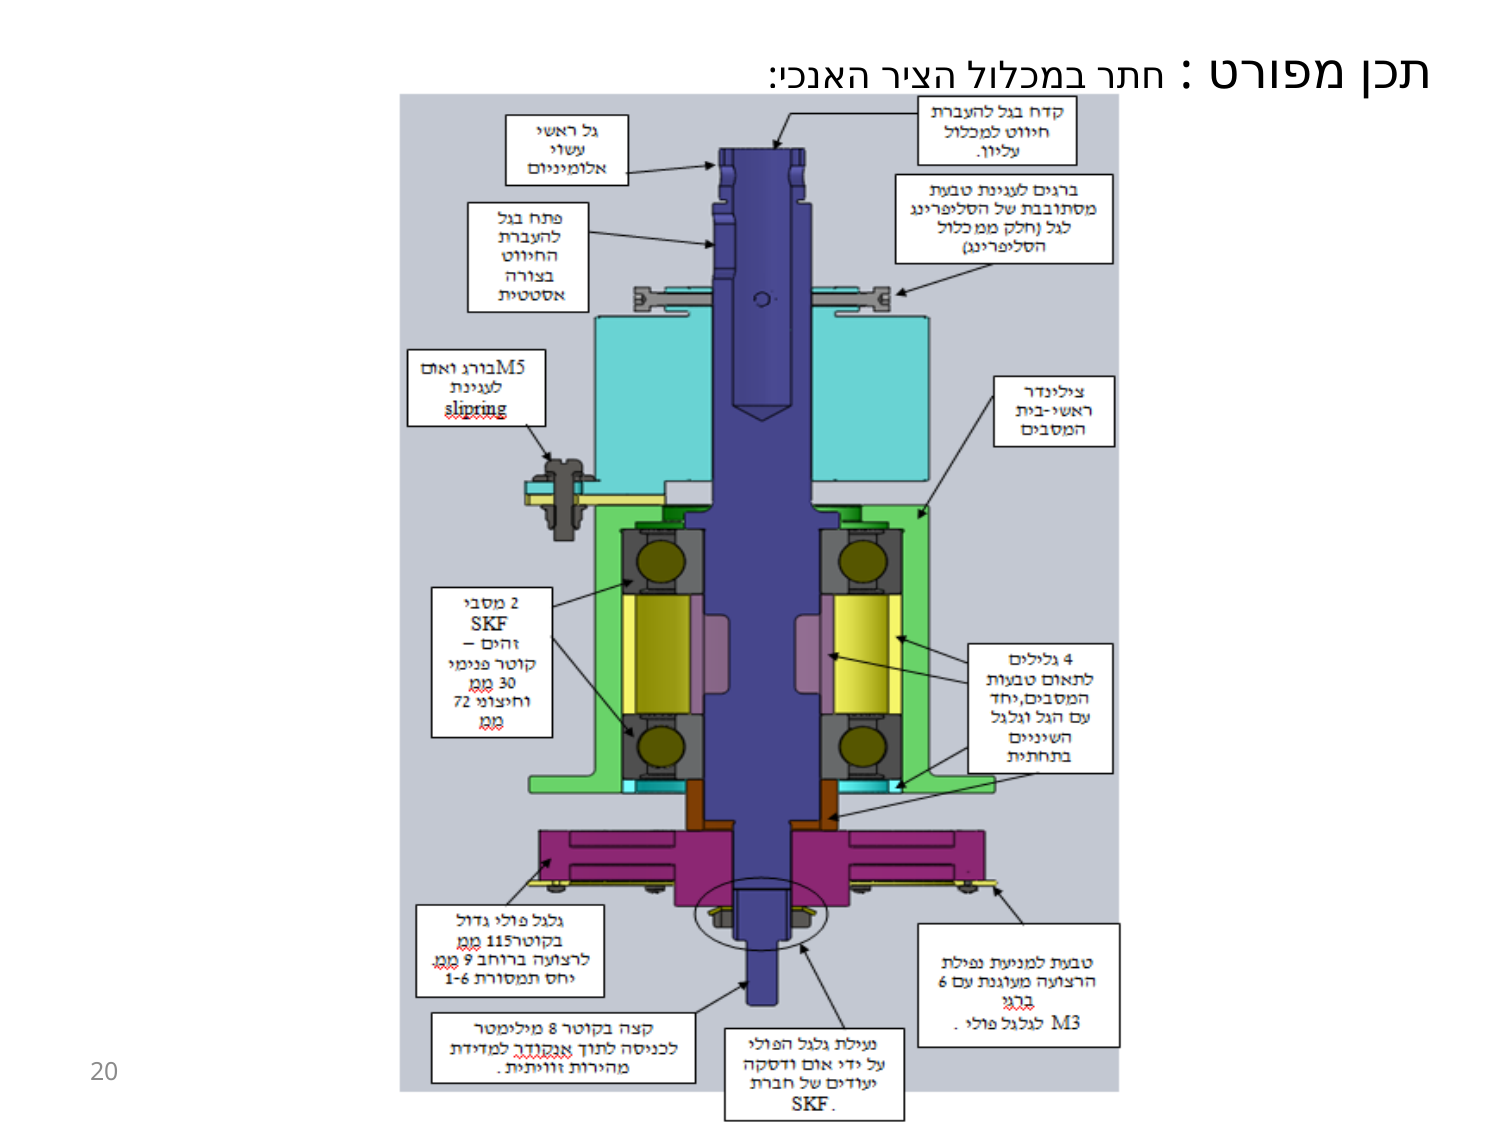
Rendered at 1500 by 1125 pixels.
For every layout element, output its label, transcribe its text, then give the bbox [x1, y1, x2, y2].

picture [395, 88, 1129, 1125]
text_box תכן מפורט : חתך במכלול הציר האנכי: [88, 30, 1447, 106]
slide_number 20 [75, 1042, 390, 1103]
